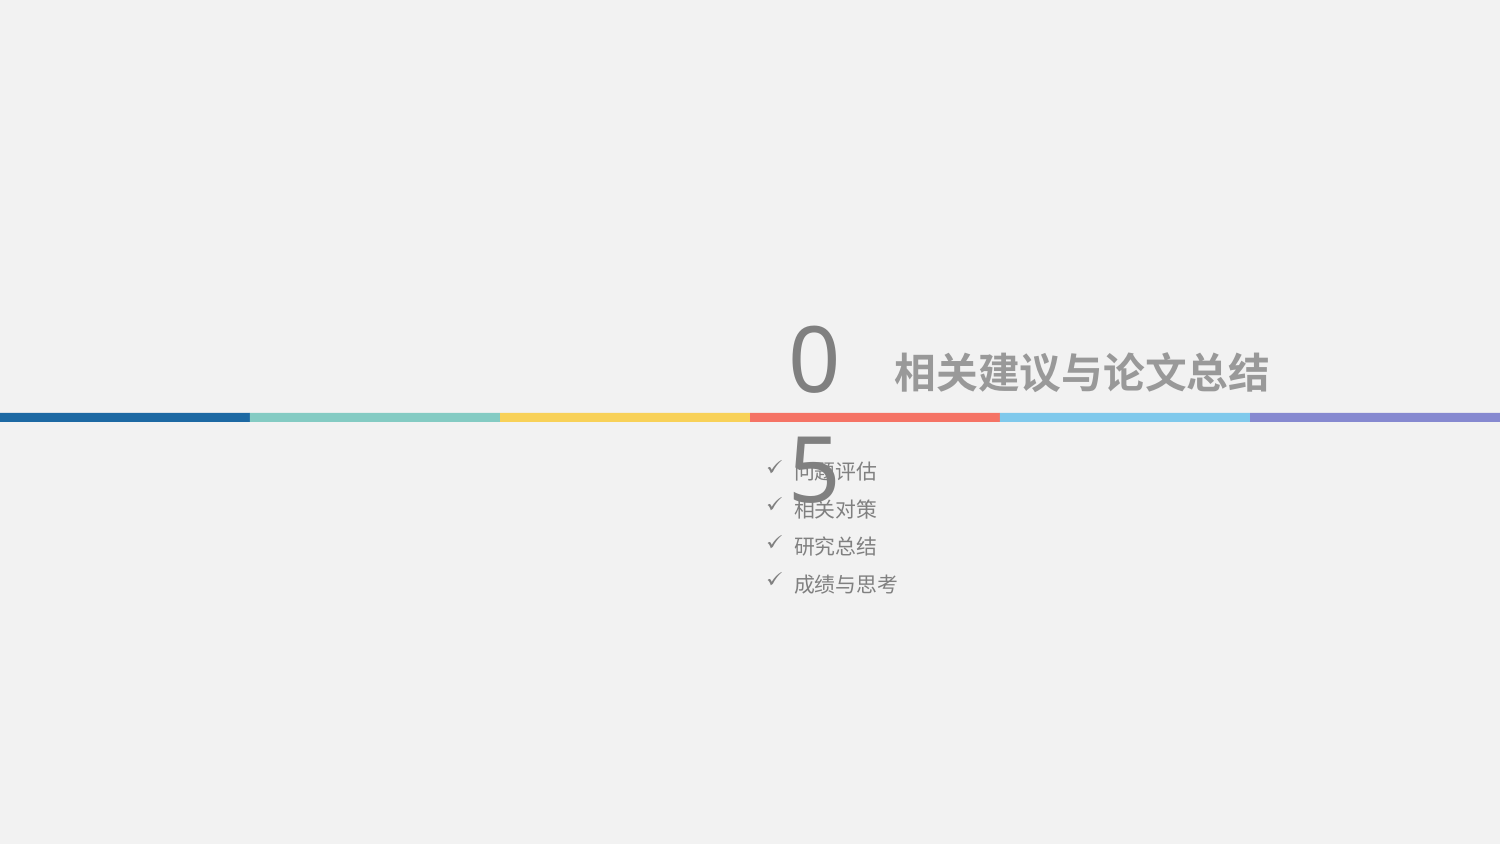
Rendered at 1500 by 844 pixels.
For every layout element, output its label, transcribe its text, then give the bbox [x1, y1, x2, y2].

text_box 问题评估 相关对策 研究总结 成绩与思考 [751, 439, 913, 604]
text_box 05 [750, 430, 880, 529]
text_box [0, 412, 1500, 423]
text_box 05 [750, 293, 880, 411]
text_box 相关建议与论文总结 [880, 339, 1329, 405]
